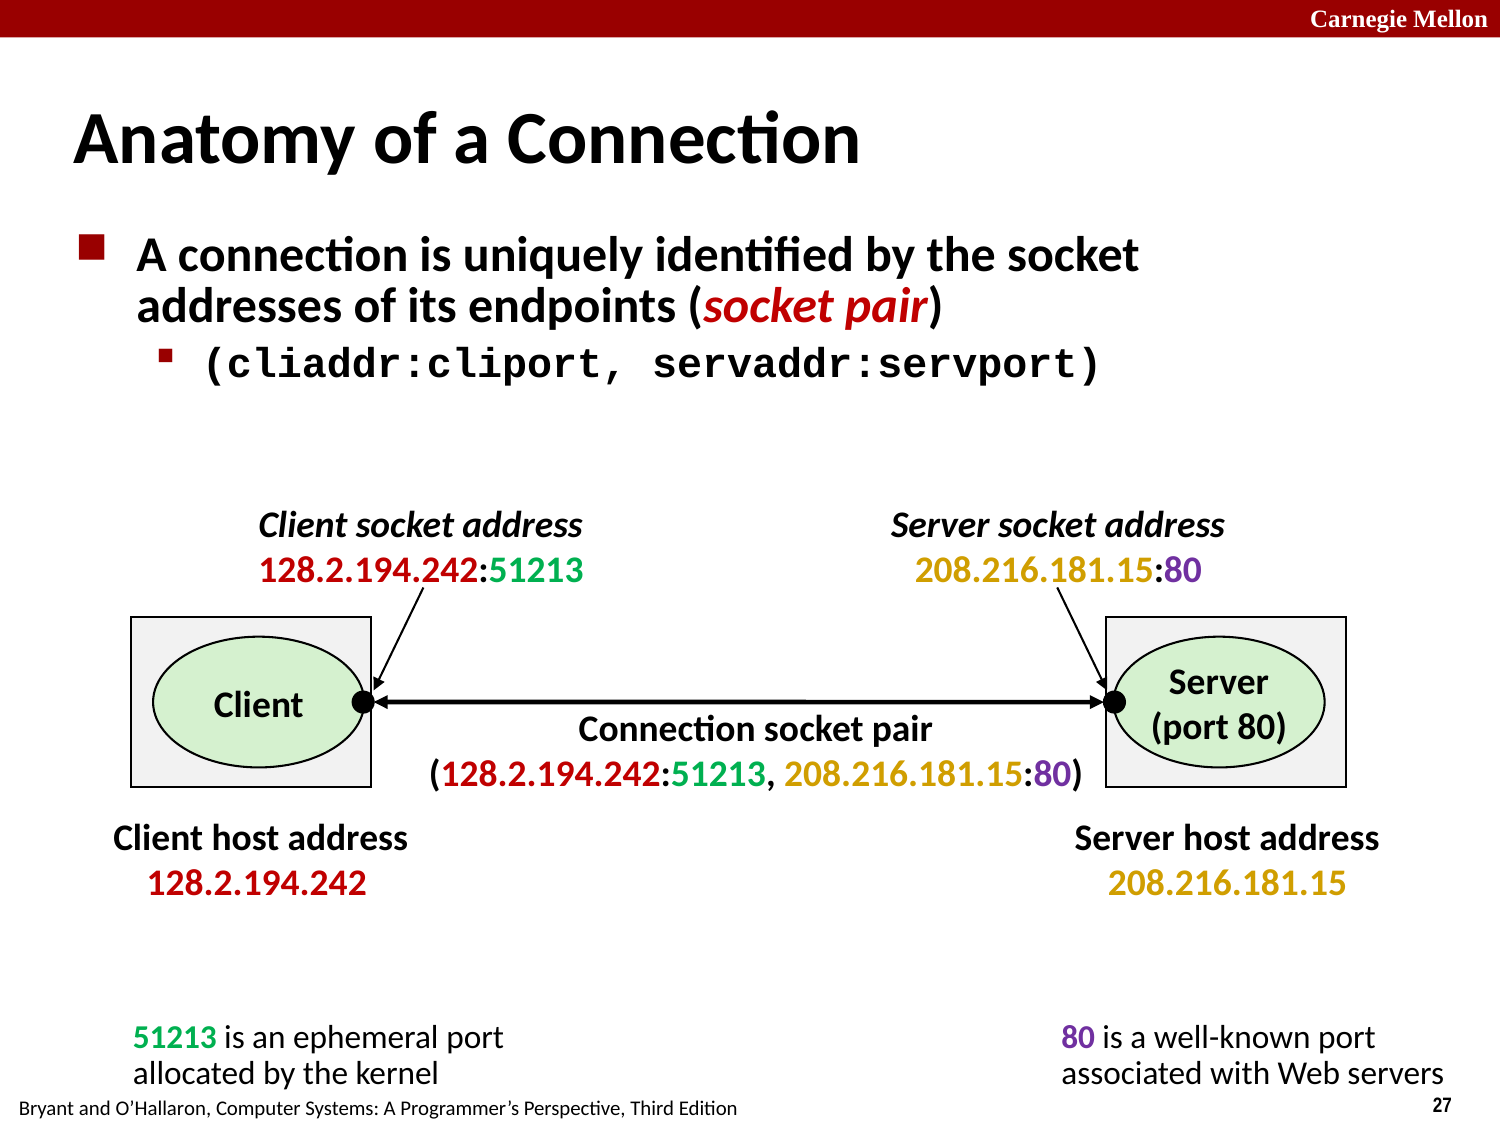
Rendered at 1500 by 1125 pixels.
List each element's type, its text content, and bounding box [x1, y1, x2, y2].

text_box 80 is a well-known port associated with Web servers [1046, 1012, 1460, 1099]
title Anatomy of a Connection [58, 71, 1305, 197]
text_box [1103, 691, 1126, 713]
text_box Server socket address 208.216.181.15:80 [846, 492, 1271, 598]
text_box Client socket address 128.2.194.242:51213 [243, 492, 599, 598]
list A connection is uniquely identified by the socket addresses of its endpoints (socket pair) (cliaddr:cliport, servaddr:servport) [64, 223, 1361, 413]
text_box [373, 587, 424, 691]
text_box Connection socket pair (128.2.194.242:51213, 208.216.181.15:80) [414, 696, 1091, 702]
text_box Client [153, 636, 363, 768]
text_box 51213 is an ephemeral port allocated by the kernel [118, 1012, 527, 1099]
text_box Server (port 80) [1115, 636, 1325, 768]
text_box Connection socket pair (128.2.194.242:51213, 208.216.181.15:80) [414, 703, 1099, 802]
text_box [1057, 587, 1108, 691]
text_box [1105, 617, 1346, 787]
text_box [374, 695, 1103, 709]
text_box [130, 617, 371, 787]
text_box Server host address 208.216.181.15 [1059, 805, 1395, 910]
text_box [352, 691, 374, 713]
text_box Client host address 128.2.194.242 [98, 805, 424, 910]
